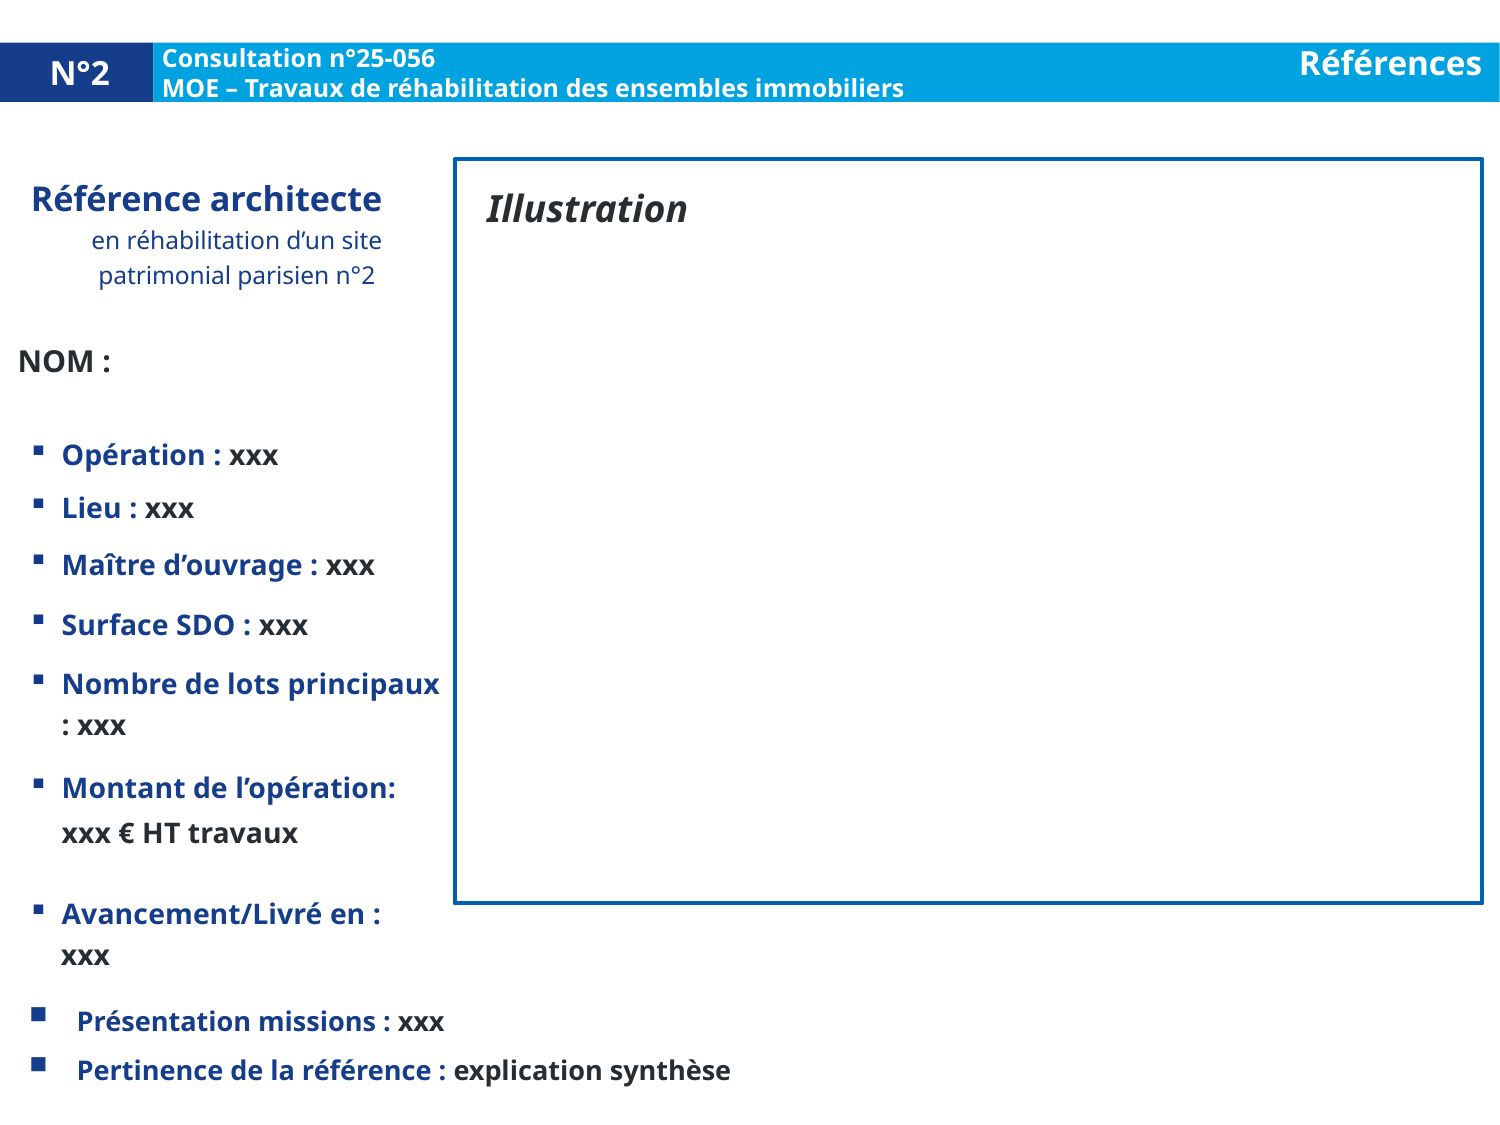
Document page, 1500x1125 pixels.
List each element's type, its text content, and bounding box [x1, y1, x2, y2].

list Référence architecte en réhabilitation d’un site patrimonial parisien n°2 NOM : Opération : xxx Lieu : xxx Maître d’ouvrage : xxx Surface SDO : xxx Nombre de lots principaux : xxx Montant de l’opération: xxx € HT travaux Avancement/Livré en : xxx [17, 177, 443, 973]
text_box Illustration [472, 177, 756, 238]
text_box [453, 157, 1484, 905]
text_box Présentation missions : xxx Pertinence de la référence : explication synthèse [29, 952, 1483, 1106]
text_box Consultation n°25-056 MOE – Travaux de réhabilitation des ensembles immobiliers [161, 42, 1452, 132]
text_box [1452, 92, 1459, 102]
text_box N°2 [0, 42, 159, 102]
text_box Références [188, 32, 1483, 92]
